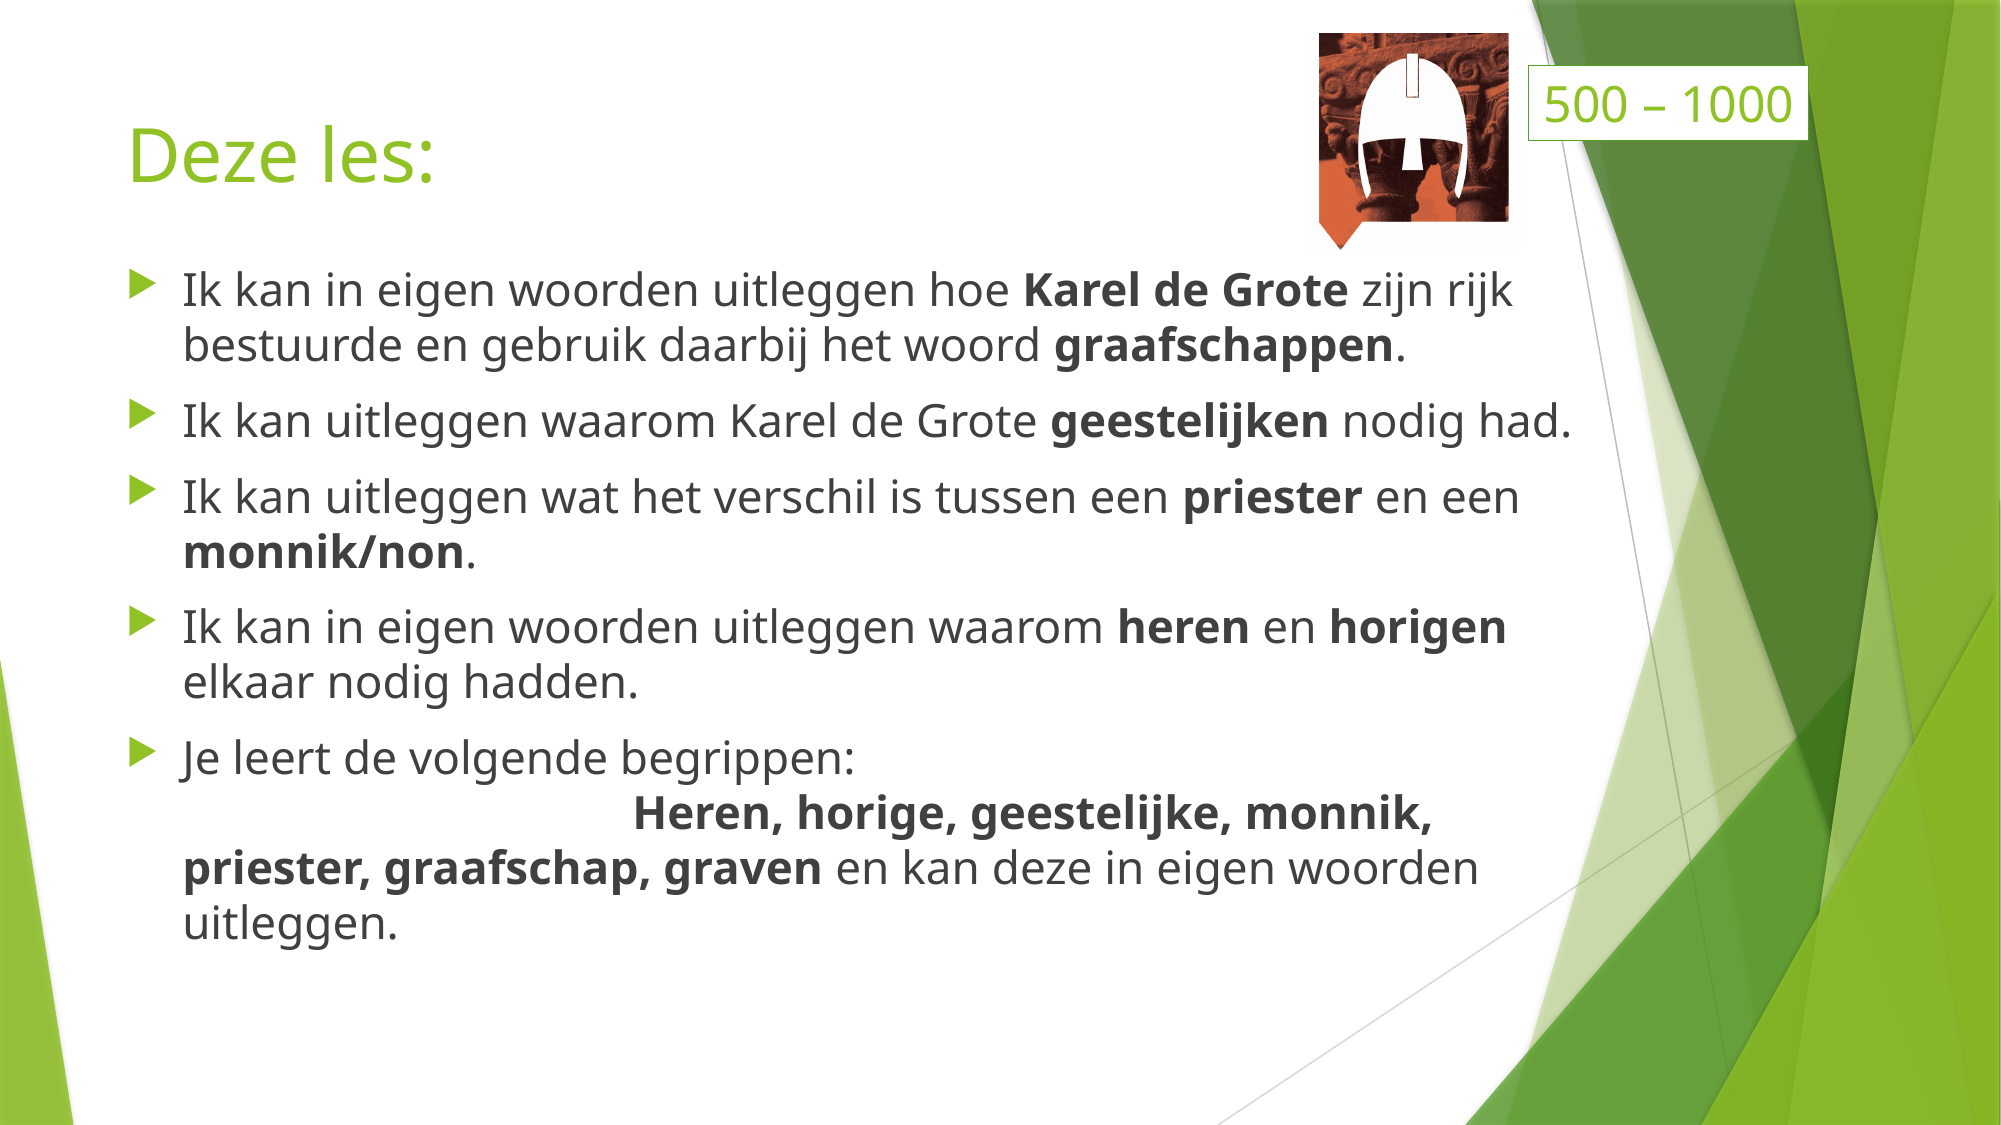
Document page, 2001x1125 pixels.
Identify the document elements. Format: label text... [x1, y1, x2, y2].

title Deze les: [111, 99, 1301, 253]
picture [1304, 32, 1522, 250]
text_box 500 – 1000 [1528, 65, 1809, 141]
list Ik kan in eigen woorden uitleggen hoe Karel de Grote zijn rijk bestuurde en gebruik daarbij het woord graafschappen. Ik kan uitleggen waarom Karel de Grote geestelijken nodig had. Ik kan uitleggen wat het verschil is tussen een priester en een monnik/non. Ik kan in eigen woorden uitleggen waarom heren en horigen elkaar nodig hadden. Je leert de volgende begrippen: Heren, horige, geestelijke, monnik, priester, graafschap, graven en kan deze in eigen woorden uitleggen. [111, 253, 1648, 992]
